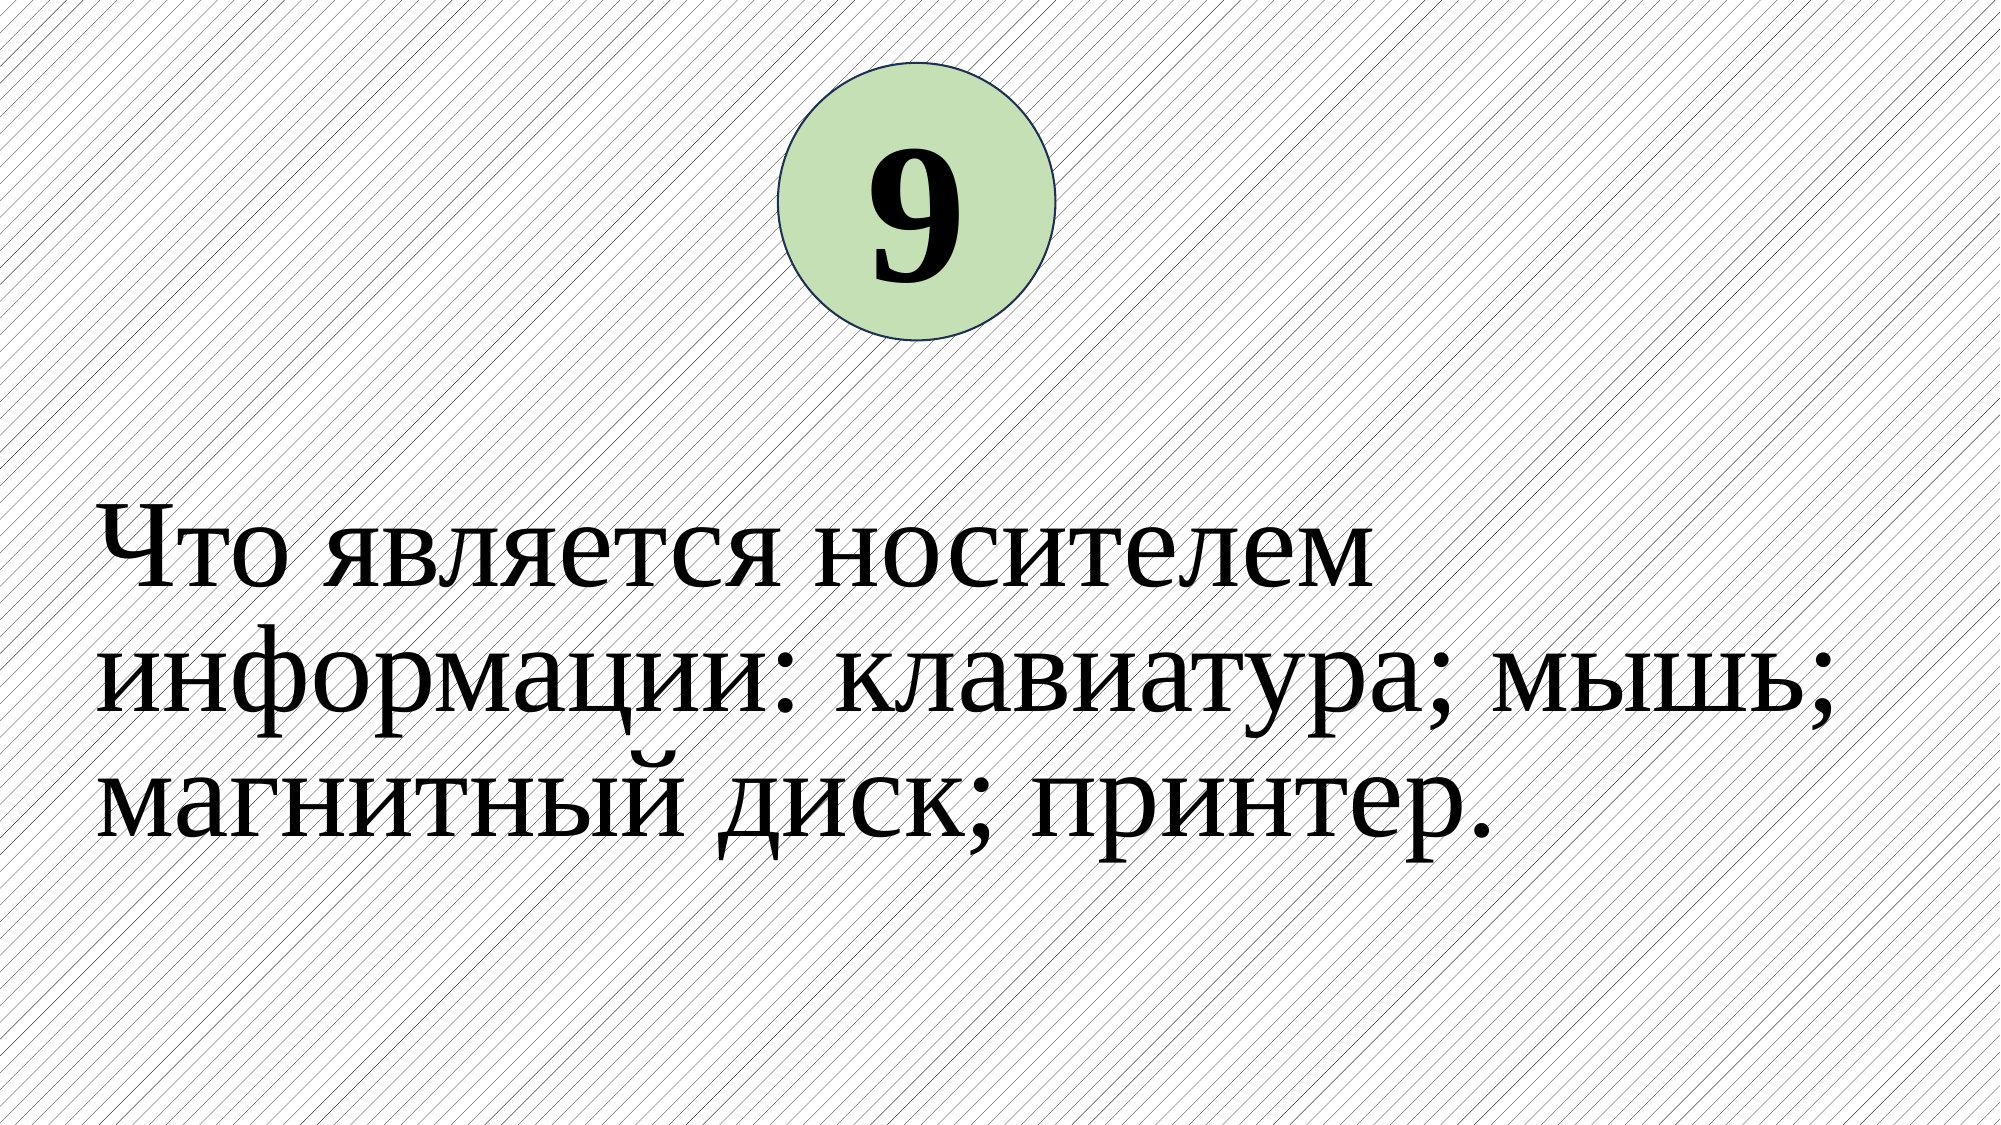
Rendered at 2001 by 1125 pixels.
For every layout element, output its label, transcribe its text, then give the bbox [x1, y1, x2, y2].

text_box Что является носителем информации: клавиатура; мышь; магнитный диск; принтер. [6, 479, 1866, 869]
text_box 9 [776, 61, 1057, 342]
